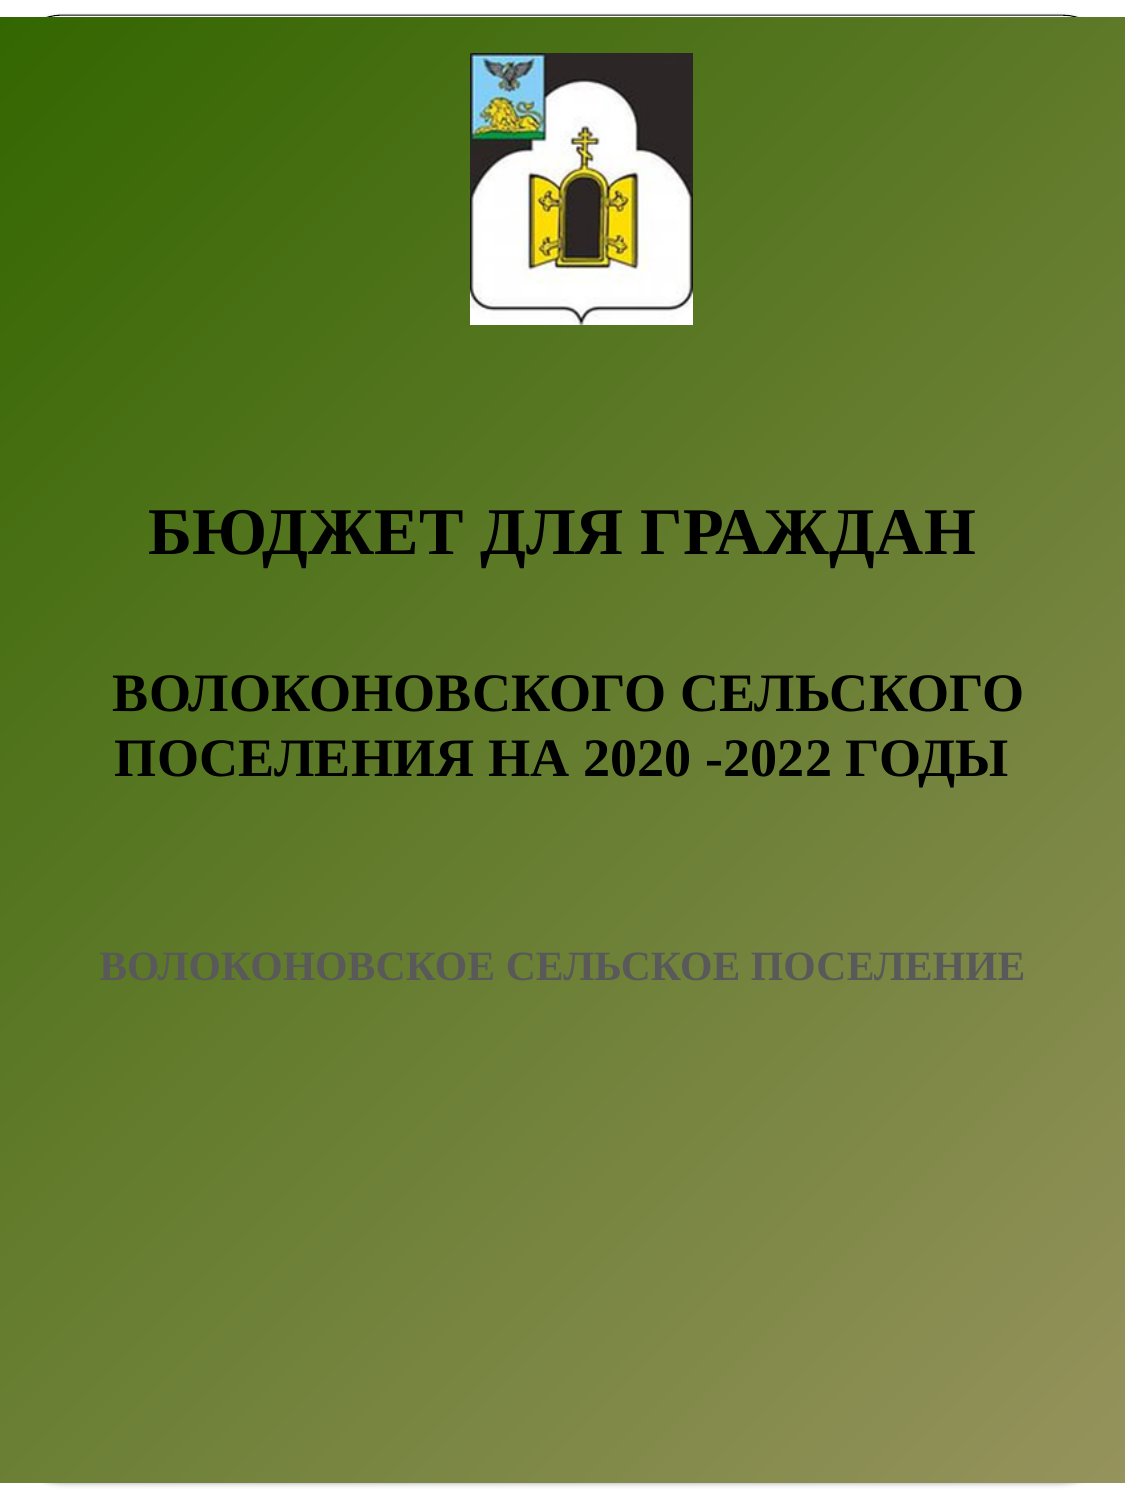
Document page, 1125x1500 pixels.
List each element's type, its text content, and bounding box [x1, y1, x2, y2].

picture [470, 52, 693, 326]
list БЮДЖЕТ ДЛЯ ГРАЖДАН ВОЛОКОНОВСКОГО СЕЛЬСКОГО ПОСЕЛЕНИЯ НА 2020 -2022 ГОДЫ ВОЛОКОНОВСКОЕ СЕЛЬСКОЕ ПОСЕЛЕНИЕ [0, 17, 1125, 1483]
